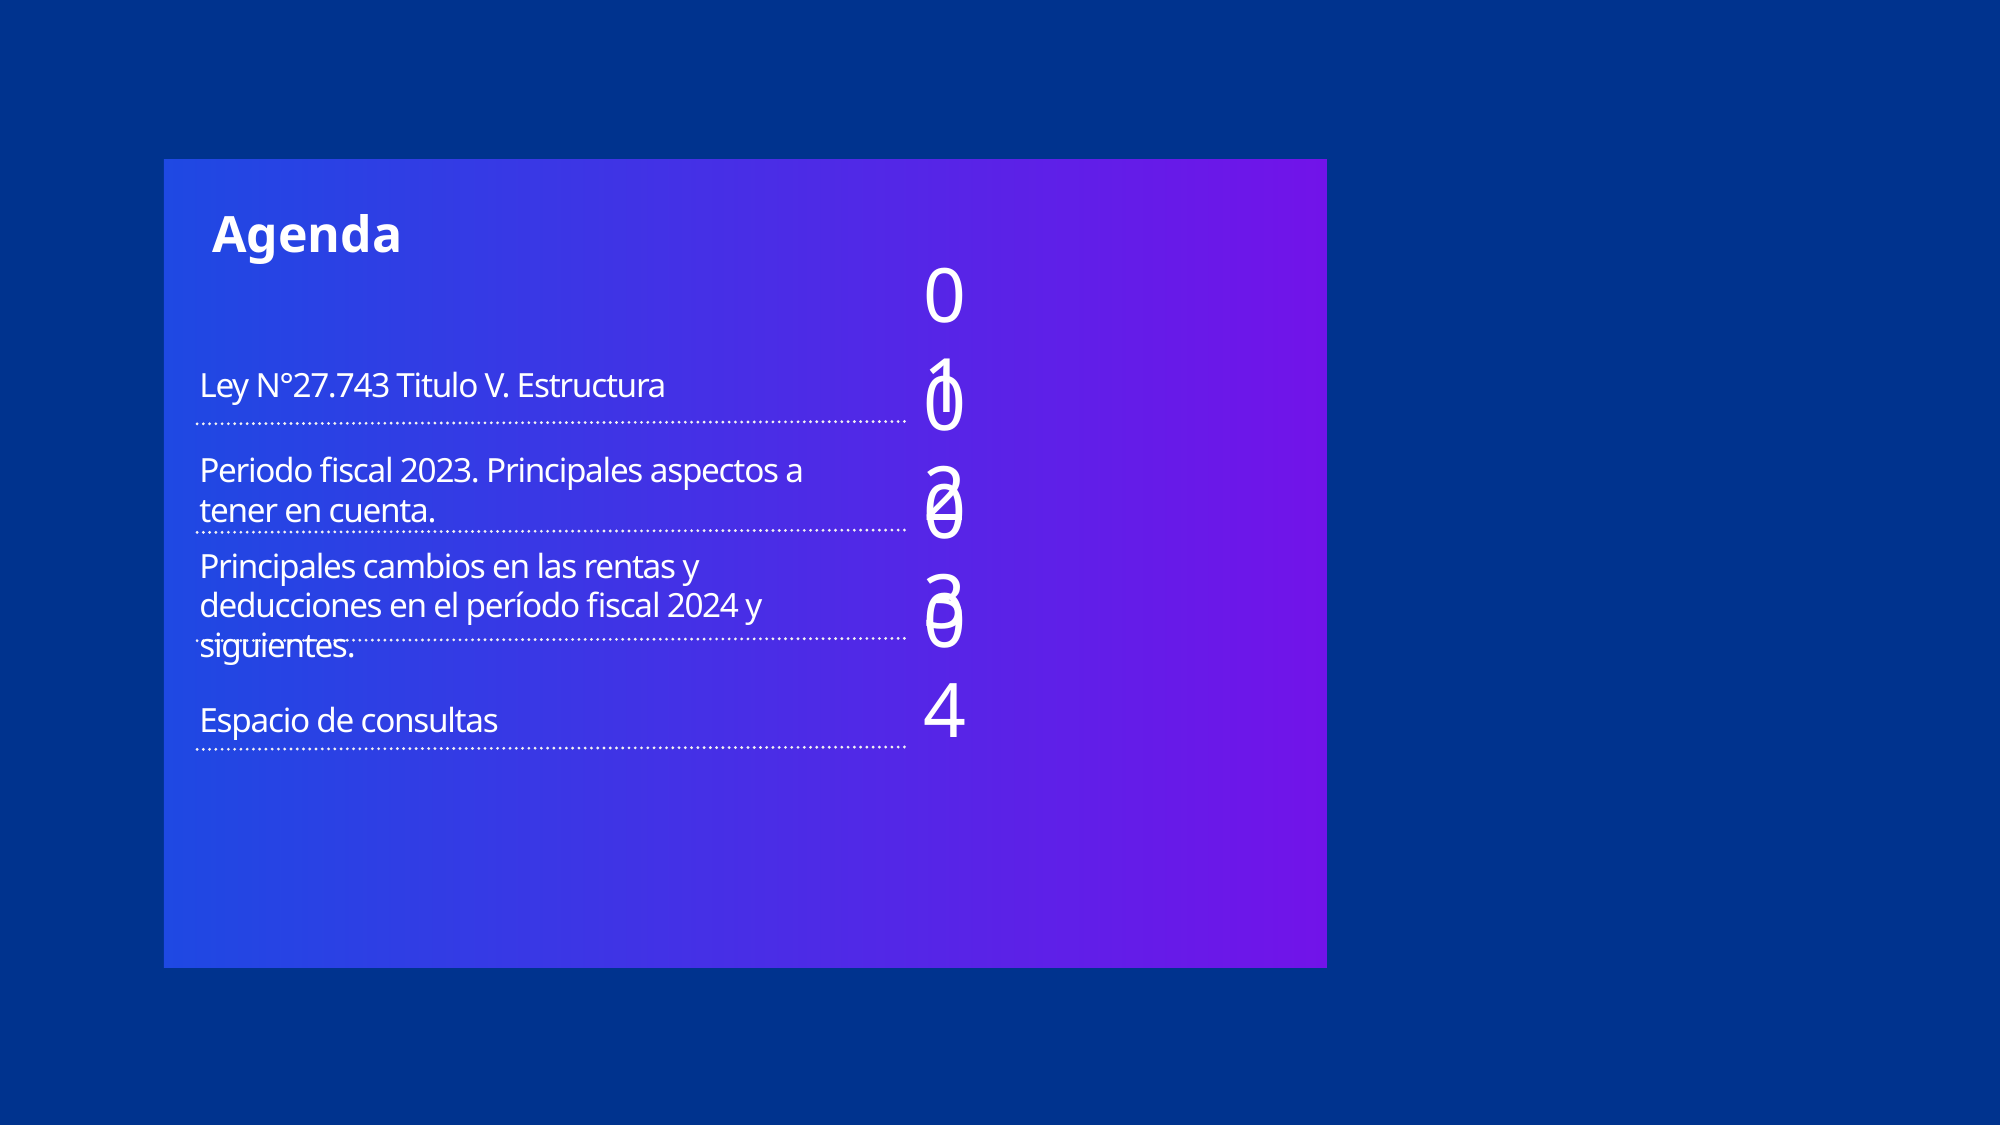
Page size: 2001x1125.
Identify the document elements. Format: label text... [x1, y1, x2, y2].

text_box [184, 654, 1008, 761]
list Agenda [212, 201, 545, 263]
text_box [184, 328, 992, 435]
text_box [184, 437, 1008, 537]
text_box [184, 537, 1008, 652]
